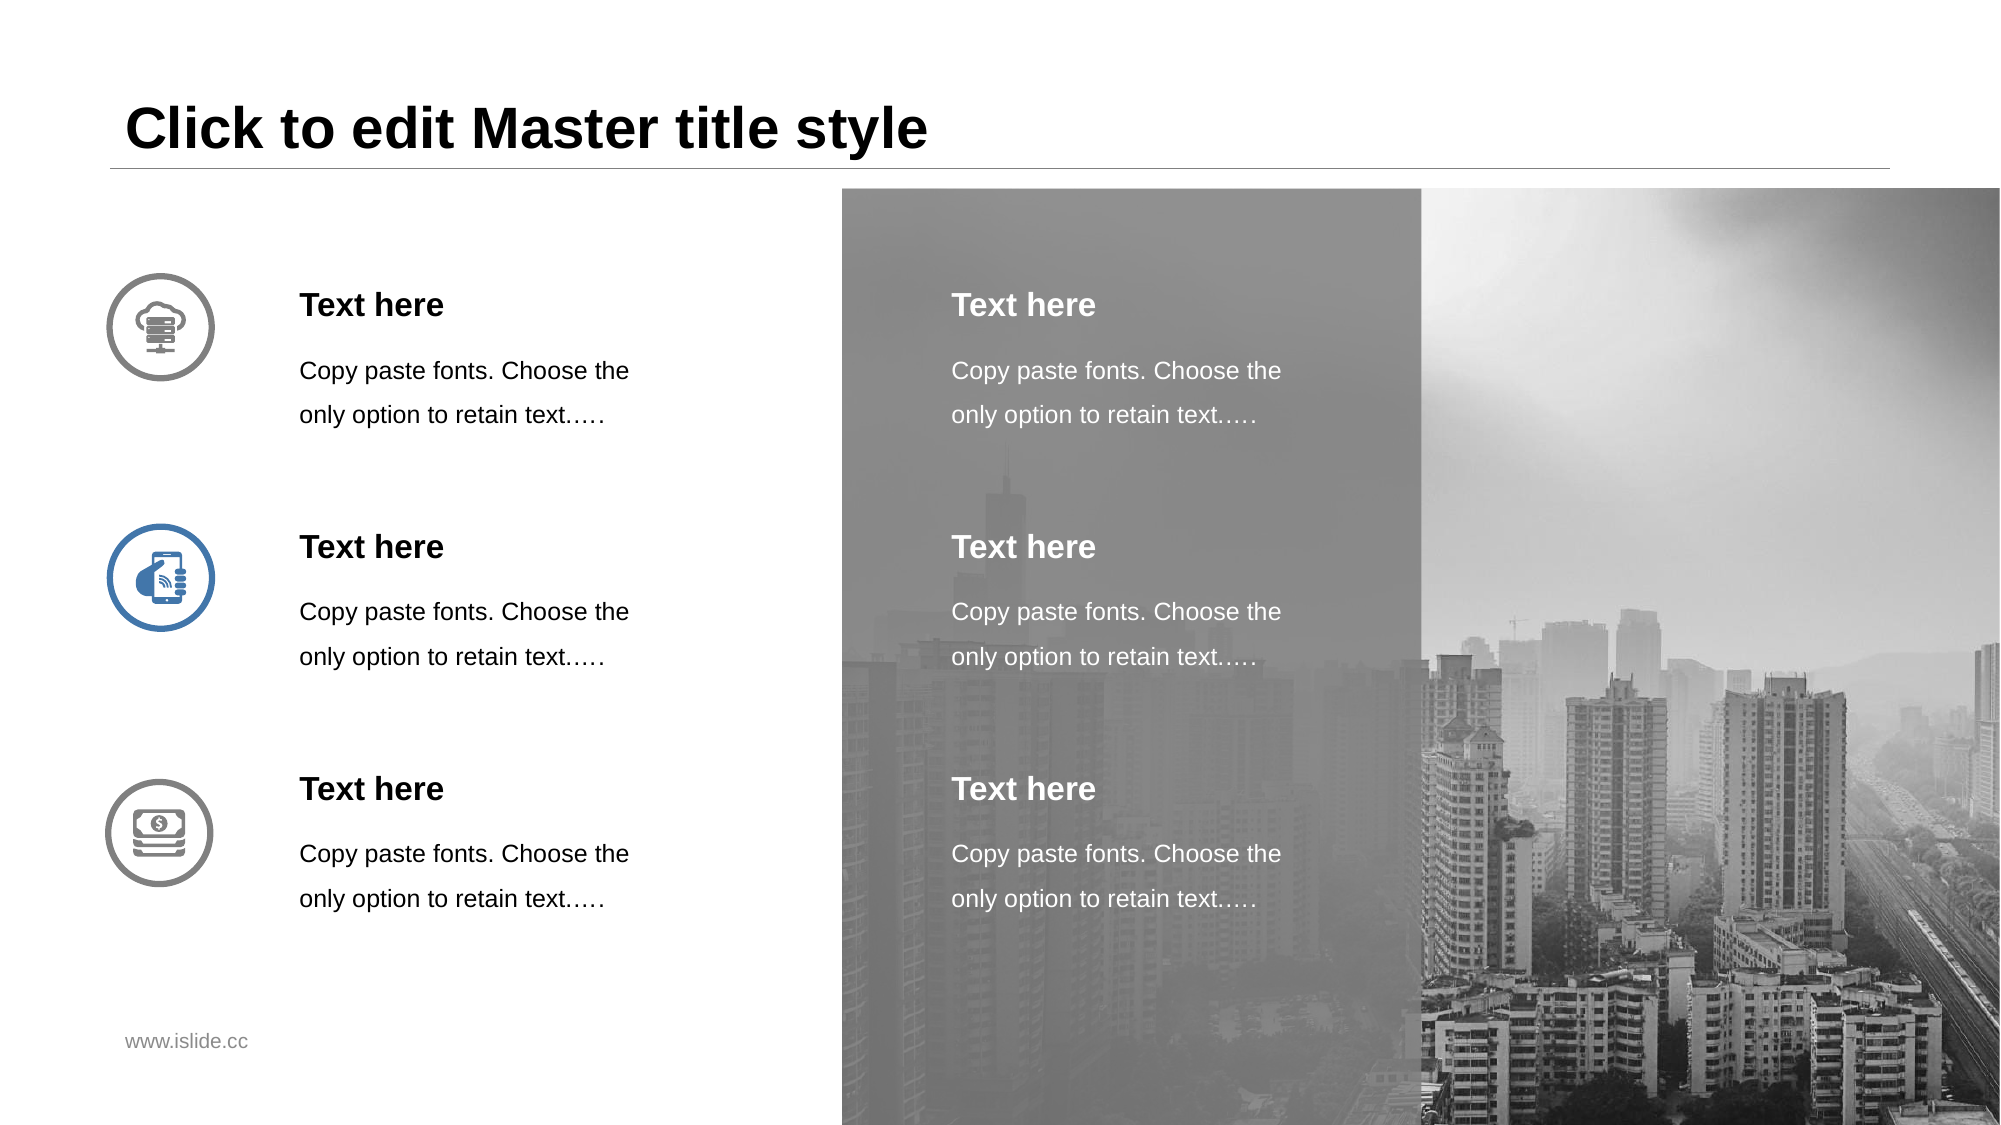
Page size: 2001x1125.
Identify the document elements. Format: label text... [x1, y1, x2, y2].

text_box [108, 188, 2000, 1125]
title Click to edit Master title style [109, 0, 1890, 169]
